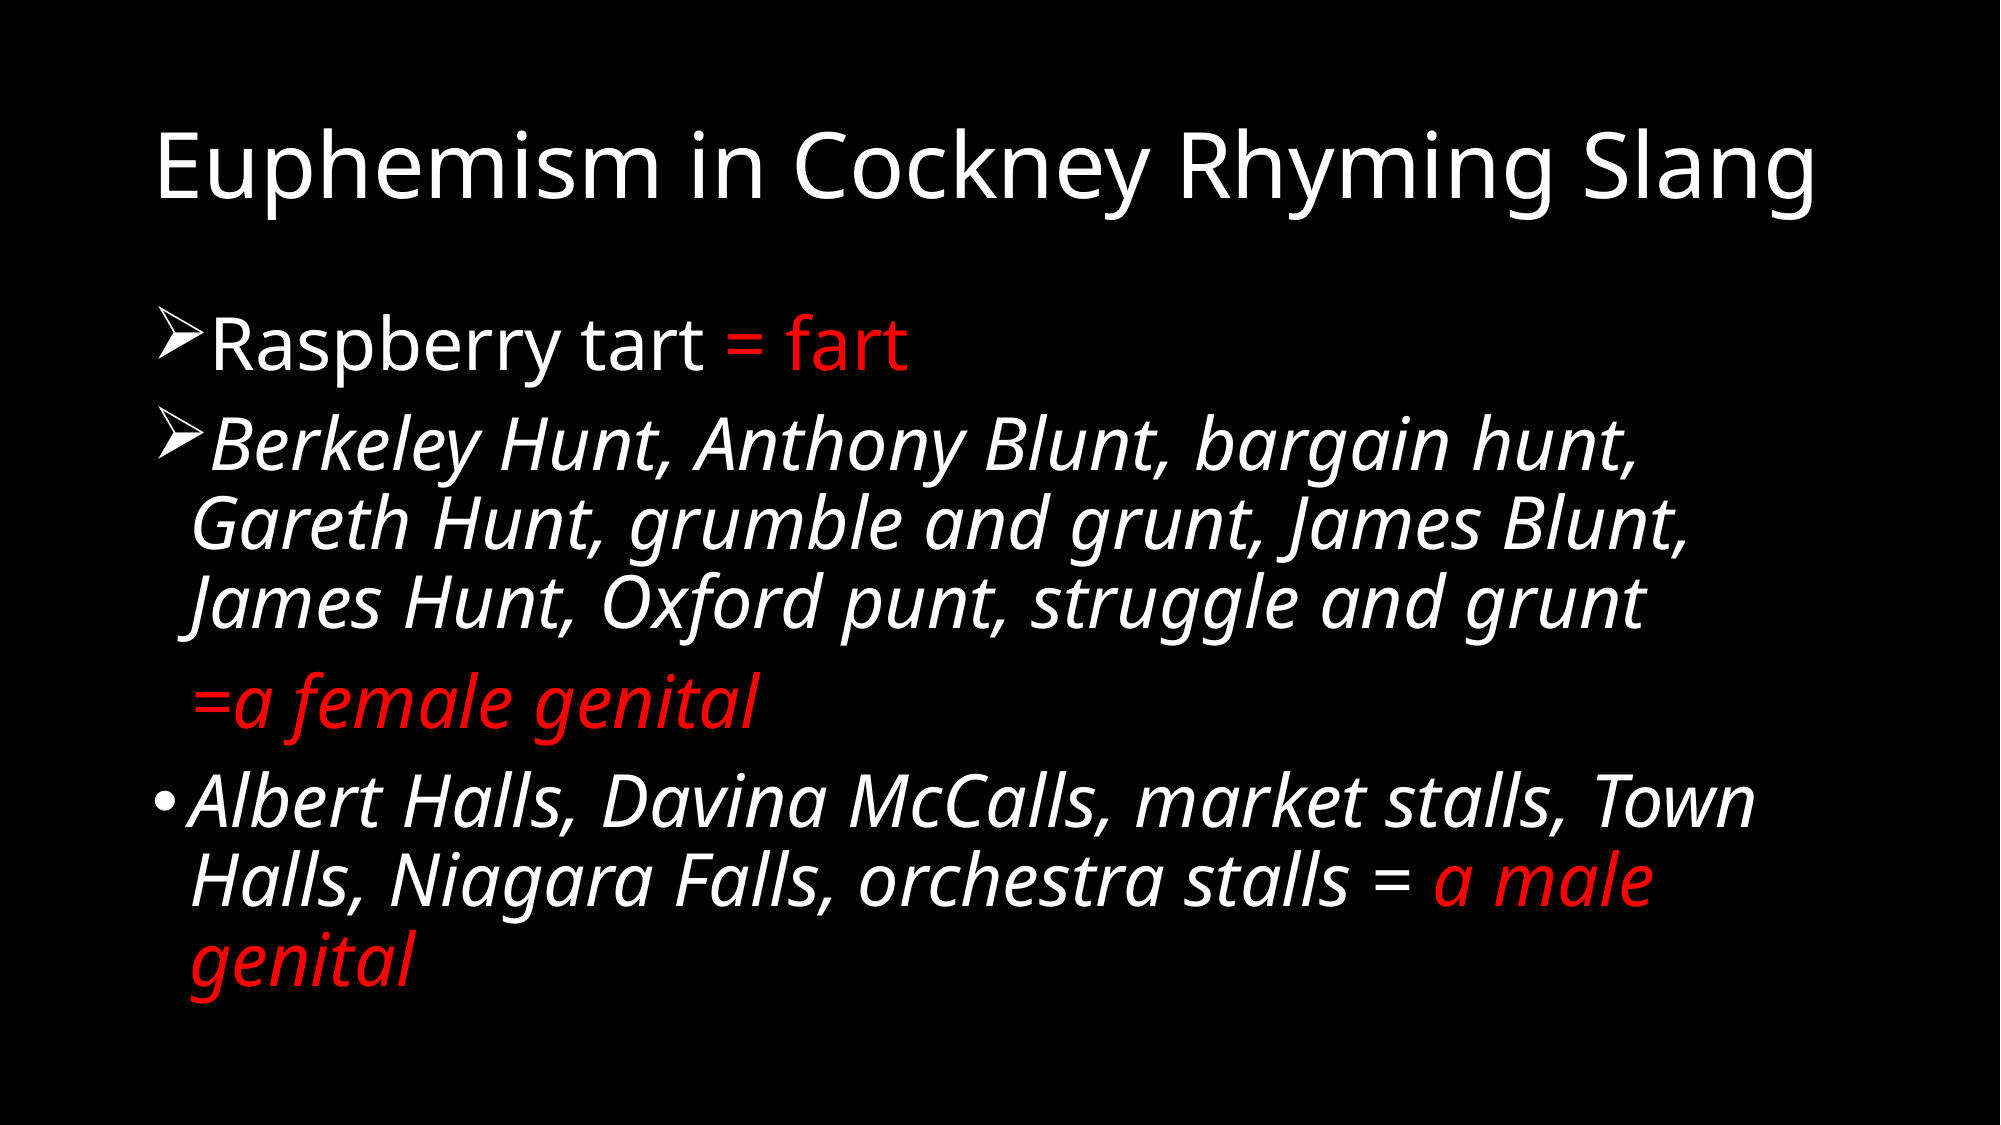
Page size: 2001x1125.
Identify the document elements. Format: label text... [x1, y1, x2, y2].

list Raspberry tart = fart Berkeley Hunt, Anthony Blunt, bargain hunt, Gareth Hunt, grumble and grunt, James Blunt, James Hunt, Oxford punt, struggle and grunt =a female genital Albert Halls, Davina McCalls, market stalls, Town Halls, Niagara Falls, orchestra stalls = a male genital [137, 299, 1863, 1014]
title Euphemism in Cockney Rhyming Slang [137, 59, 1863, 278]
